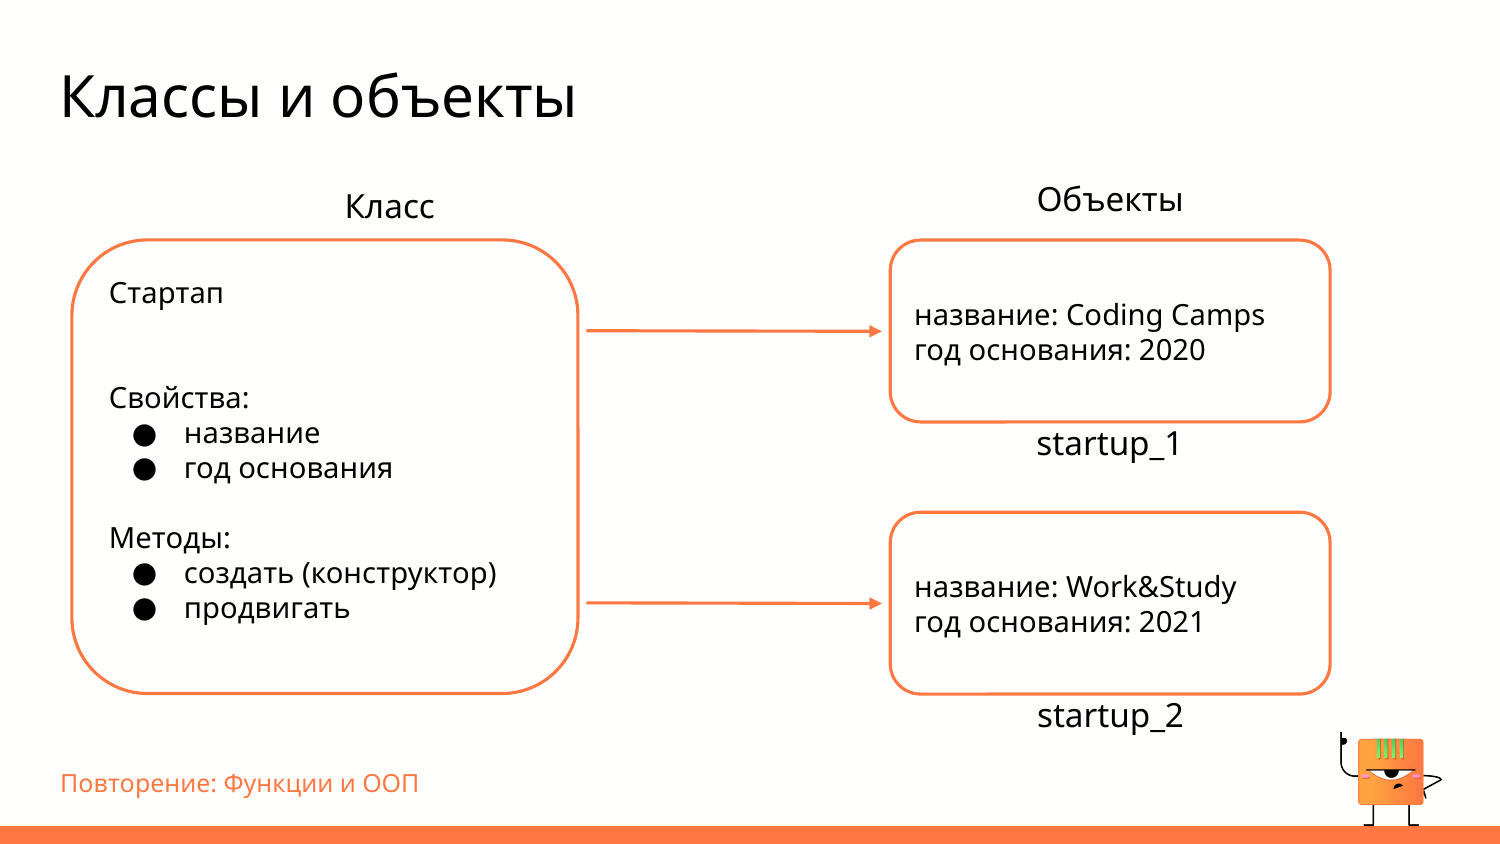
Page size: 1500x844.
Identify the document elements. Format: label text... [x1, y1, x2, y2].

list Класс [59, 185, 720, 277]
text_box название: Coding Camps год основания: 2020 [890, 241, 1331, 421]
list startup_1 [780, 421, 1441, 513]
title Классы и объекты [59, 59, 1441, 150]
text_box название: Work&Study год основания: 2021 [890, 512, 1331, 695]
list startup_2 [780, 693, 1441, 785]
text_box Стартап Свойства: название год основания Методы: создать (конструктор) продвигать [71, 277, 578, 694]
picture [1339, 732, 1442, 826]
list Объекты [780, 178, 1441, 241]
subtitle Повторение: Функции и ООП [60, 767, 1233, 813]
